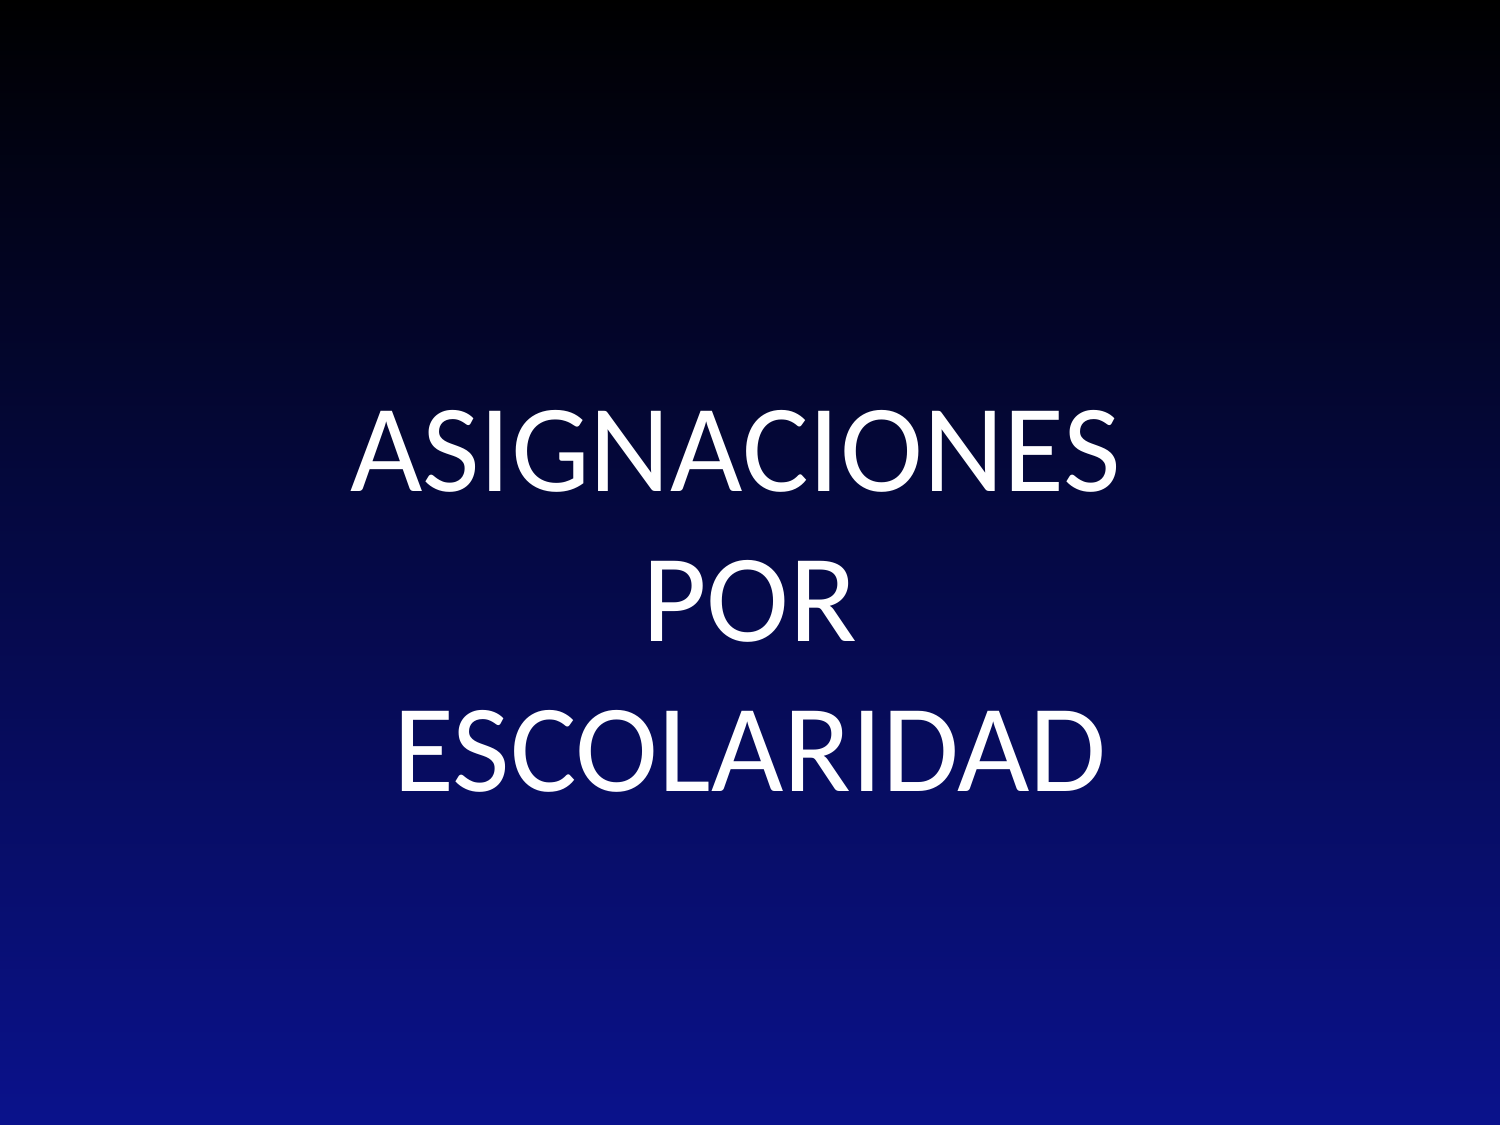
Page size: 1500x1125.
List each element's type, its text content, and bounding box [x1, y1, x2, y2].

title ASIGNACIONES POR ESCOLARIDAD [112, 349, 1388, 835]
